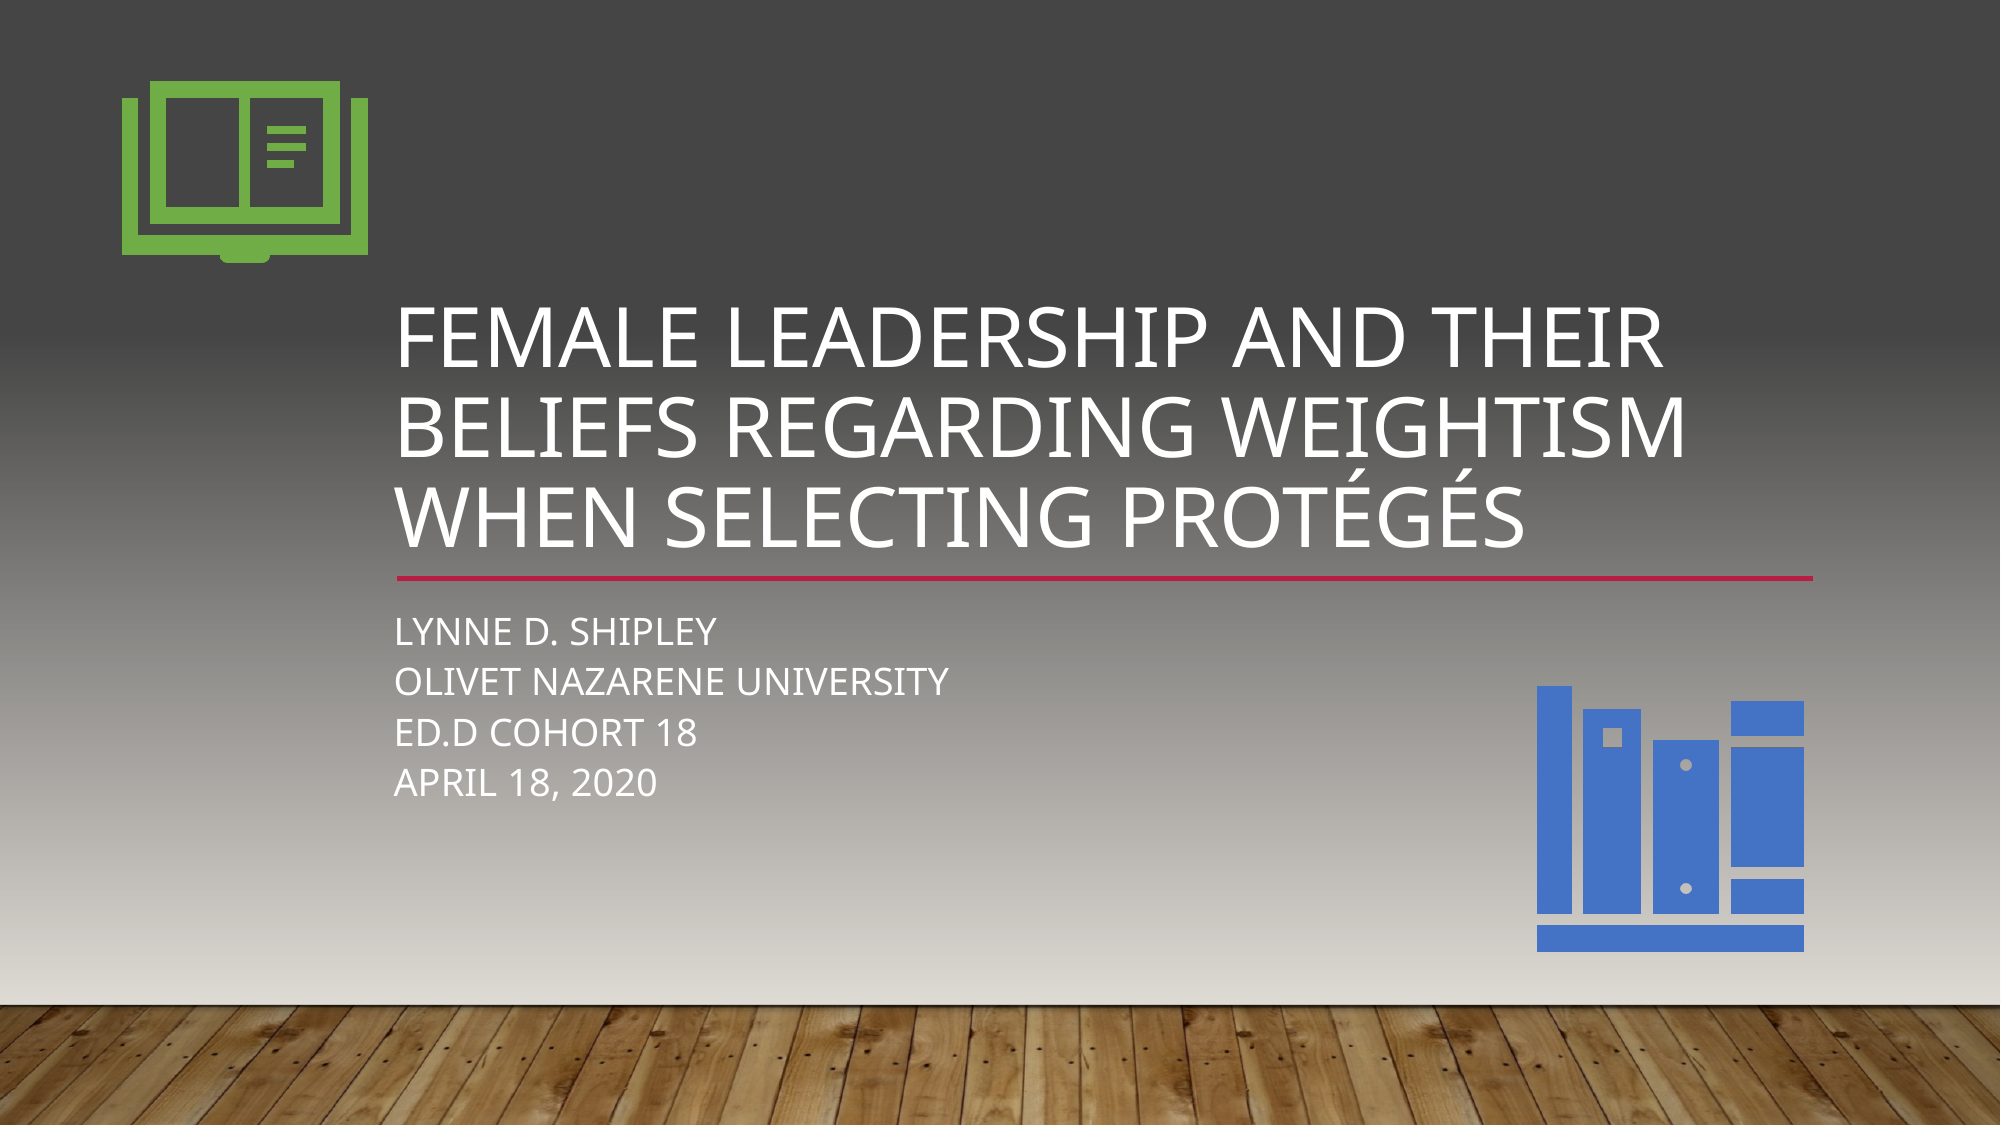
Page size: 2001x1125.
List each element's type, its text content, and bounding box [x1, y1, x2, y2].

subtitle Lynne D. Shipley Olivet Nazarene University Ed.D Cohort 18 April 18, 2020 [378, 582, 1299, 819]
picture [109, 35, 379, 305]
title FEMALE LEADERSHIP AND THEIR BELIEFS REGARDING WEIGHTISM WHEN SELECTING Protégés [378, 288, 1781, 569]
picture [0, 632, 2000, 1125]
